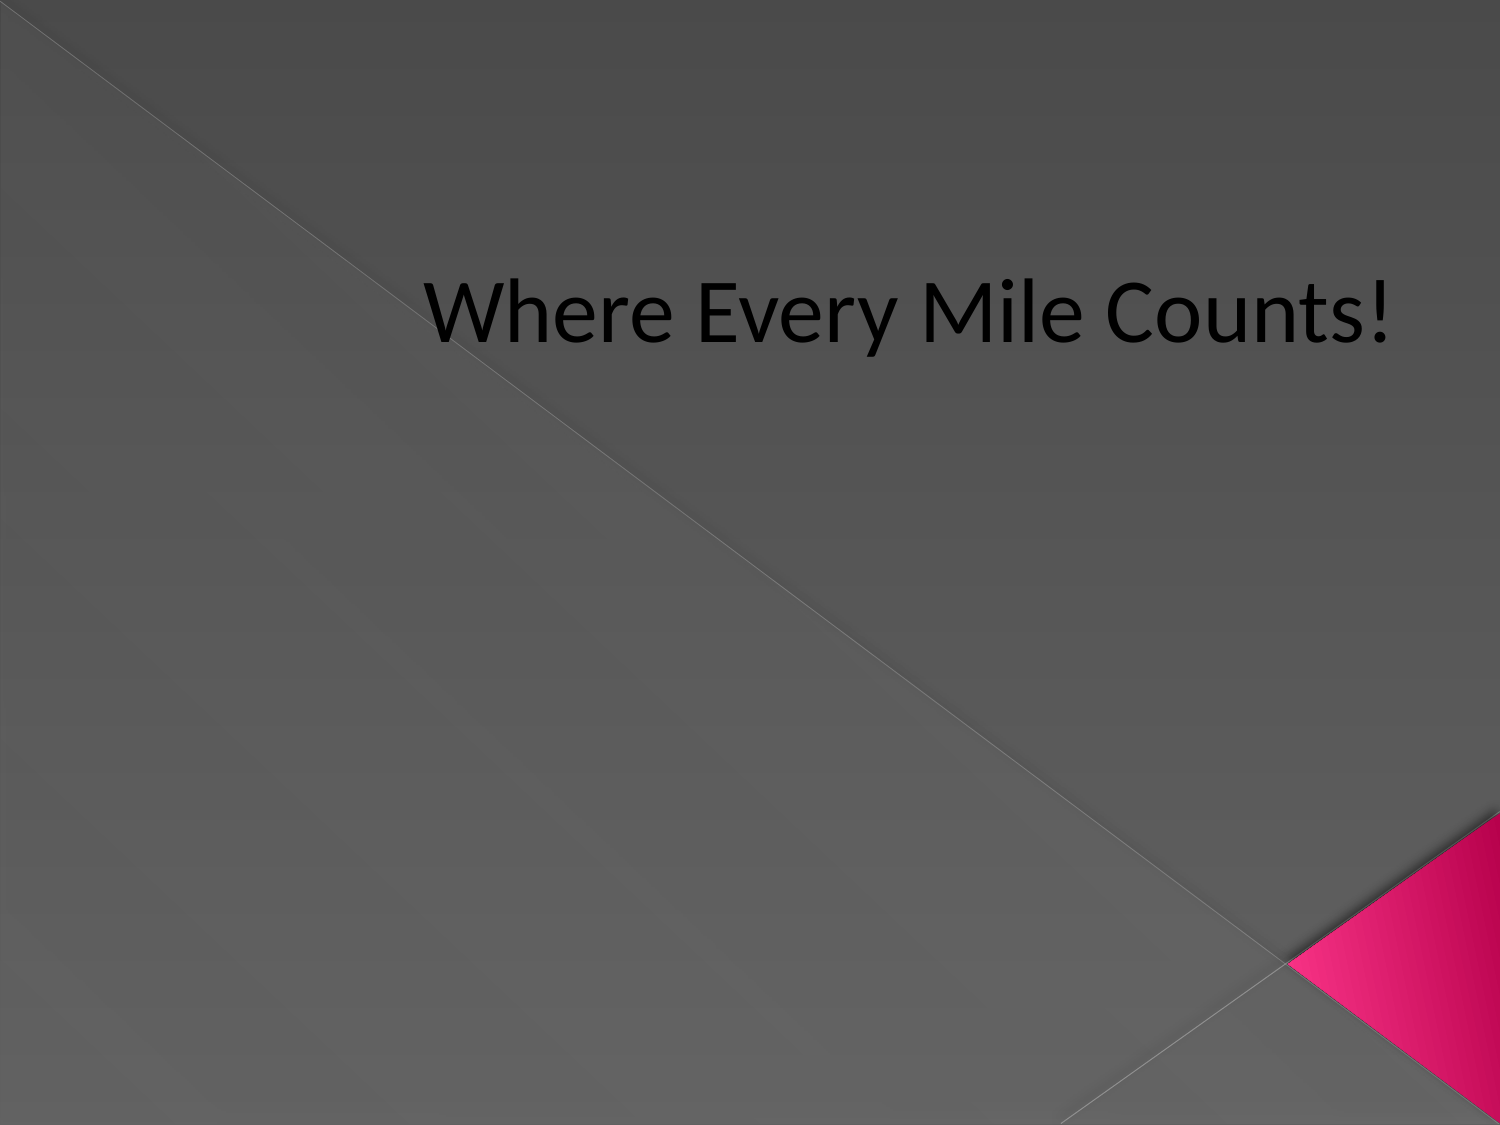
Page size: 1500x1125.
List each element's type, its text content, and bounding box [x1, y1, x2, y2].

title Where Every Mile Counts! [88, 127, 1412, 369]
